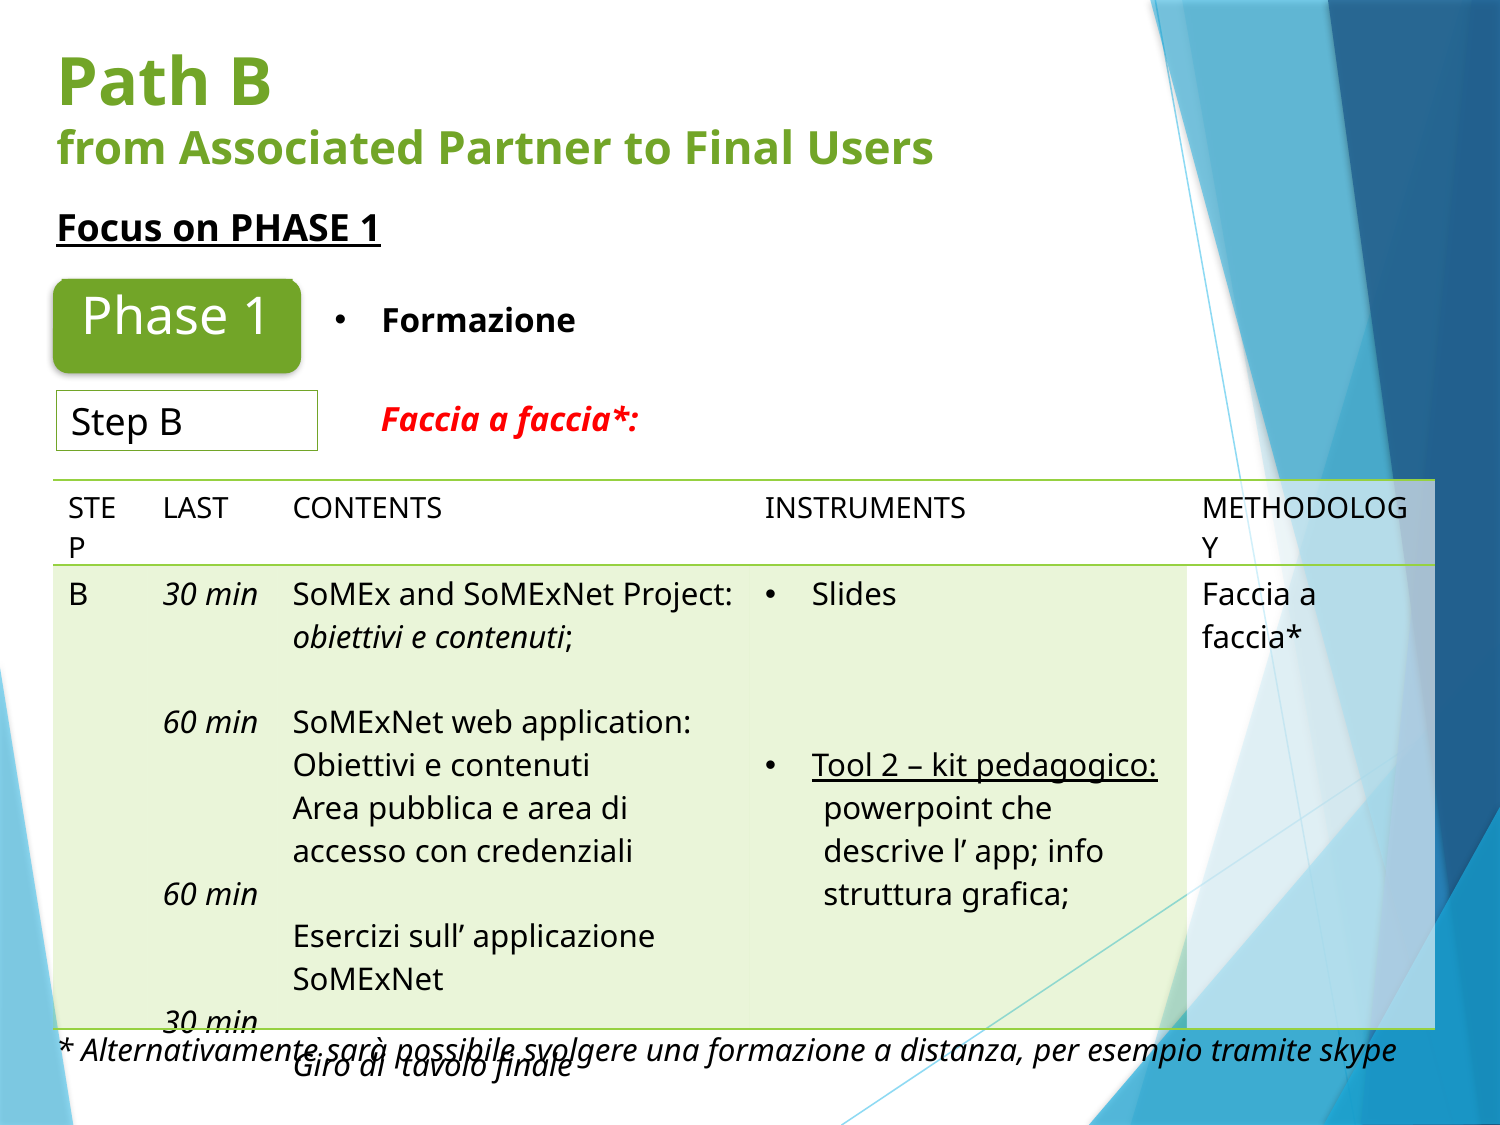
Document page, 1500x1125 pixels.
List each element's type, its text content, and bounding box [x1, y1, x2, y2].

table_header CONTENTS [278, 481, 750, 564]
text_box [324, 254, 1500, 384]
table_cell 30 min 60 min 60 min 30 min [148, 566, 278, 1023]
table_header LAST [148, 481, 278, 564]
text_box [55, 390, 1424, 452]
table_cell Slides Tool 2 – kit pedagogico: powerpoint che descrive l’ app; info struttura grafica; [750, 566, 1187, 1023]
table_header STEP [53, 481, 148, 564]
title Path B from Associated Partner to Final Users [41, 30, 1415, 114]
table_header METHODOLOGY [1187, 481, 1435, 564]
table_cell Faccia a faccia* [1187, 566, 1435, 1023]
text_box * Alternativamente sarà possibile svolgere una formazione a distanza, per esempio tramite skype [41, 1023, 1444, 1113]
table_cell B [53, 566, 148, 1023]
text_box Focus on PHASE 1 [41, 196, 1187, 264]
table_cell SoMEx and SoMExNet Project: obiettivi e contenuti; SoMExNet web application: Obiettivi e contenuti Area pubblica e area di accesso con credenziali Esercizi sull’ applicazione SoMExNet Giro di tavolo finale [278, 566, 750, 1023]
table_header INSTRUMENTS [750, 481, 1187, 564]
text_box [52, 278, 302, 374]
